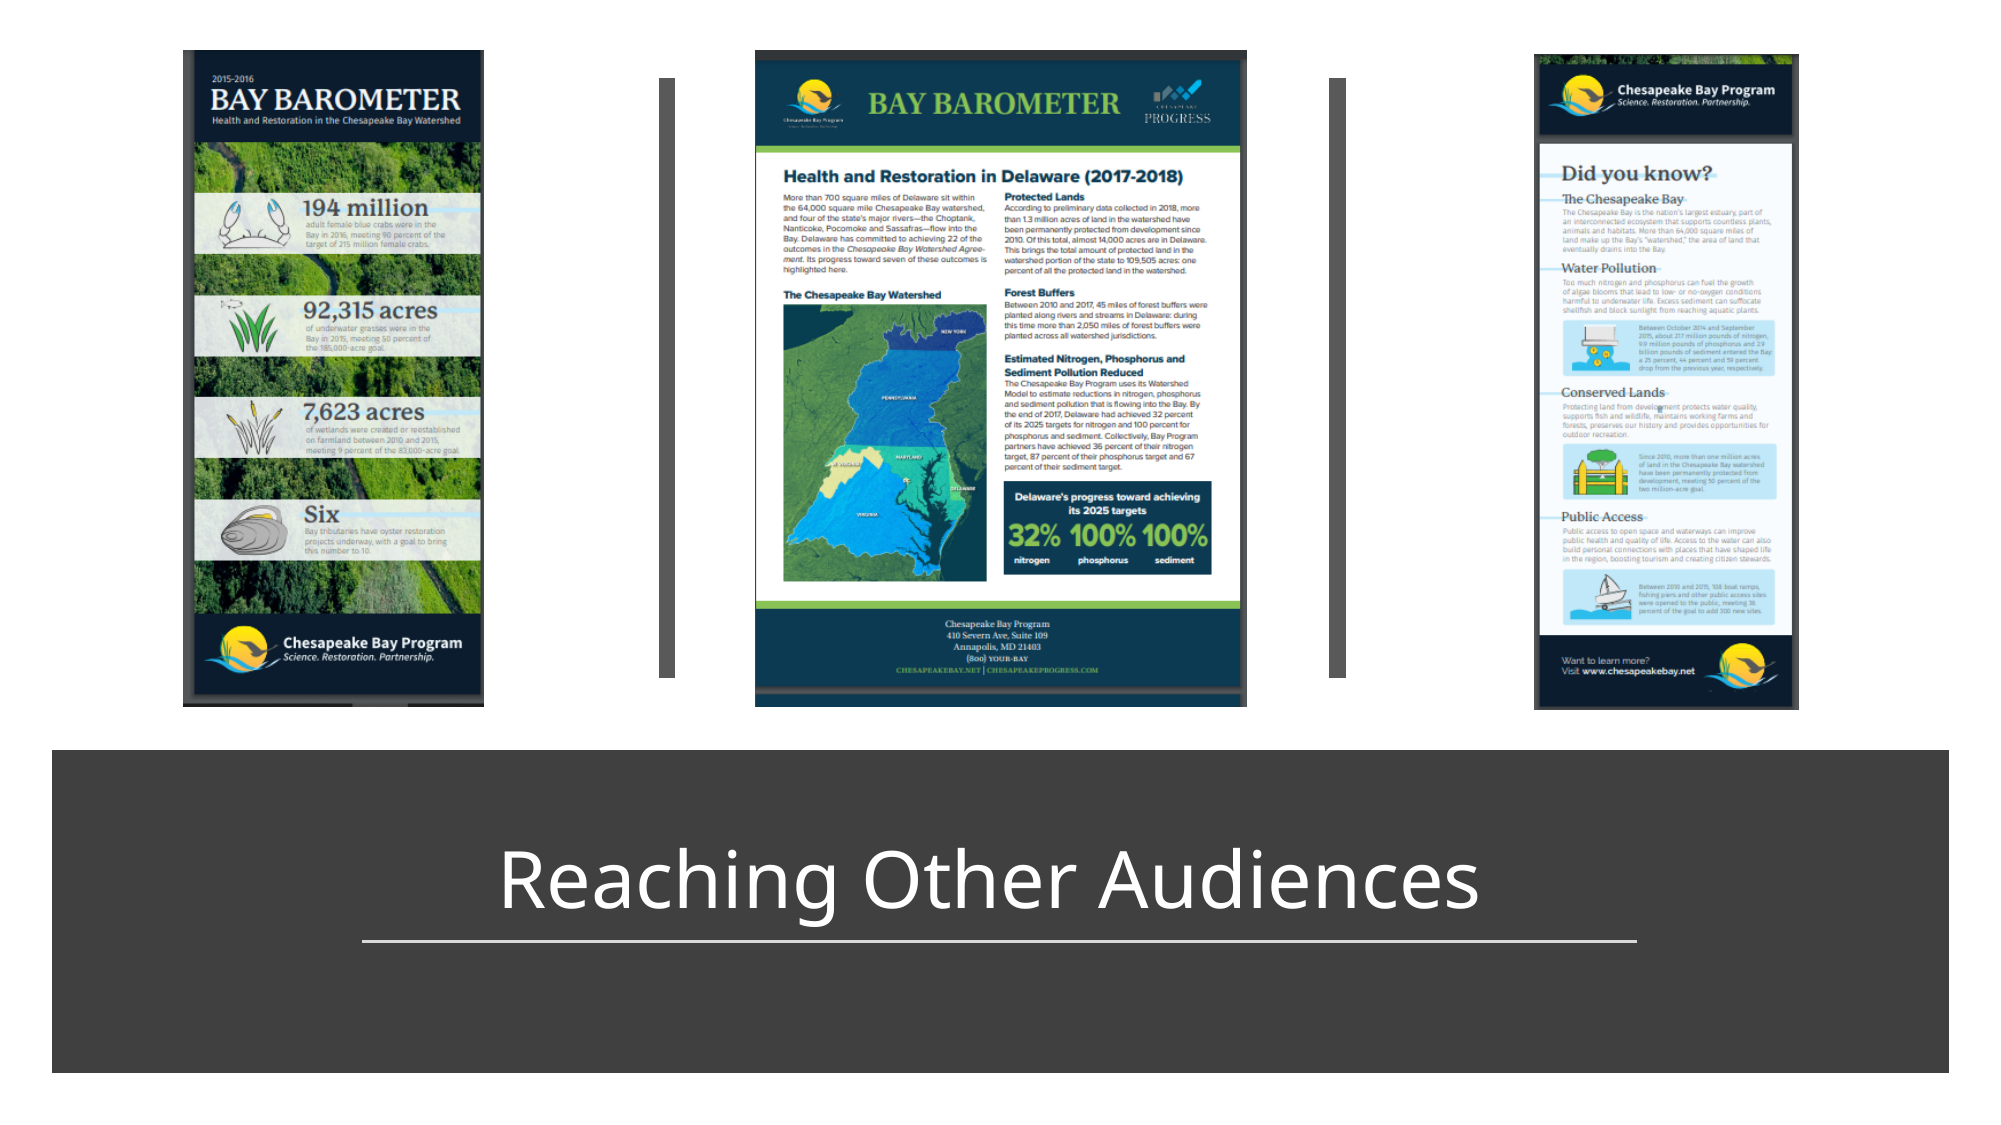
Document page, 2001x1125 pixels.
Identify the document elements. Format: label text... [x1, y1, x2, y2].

picture [1534, 54, 1799, 710]
picture [755, 50, 1247, 707]
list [183, 50, 484, 707]
text_box [61, 759, 1939, 1064]
title Reaching Other Audiences [86, 780, 1914, 933]
